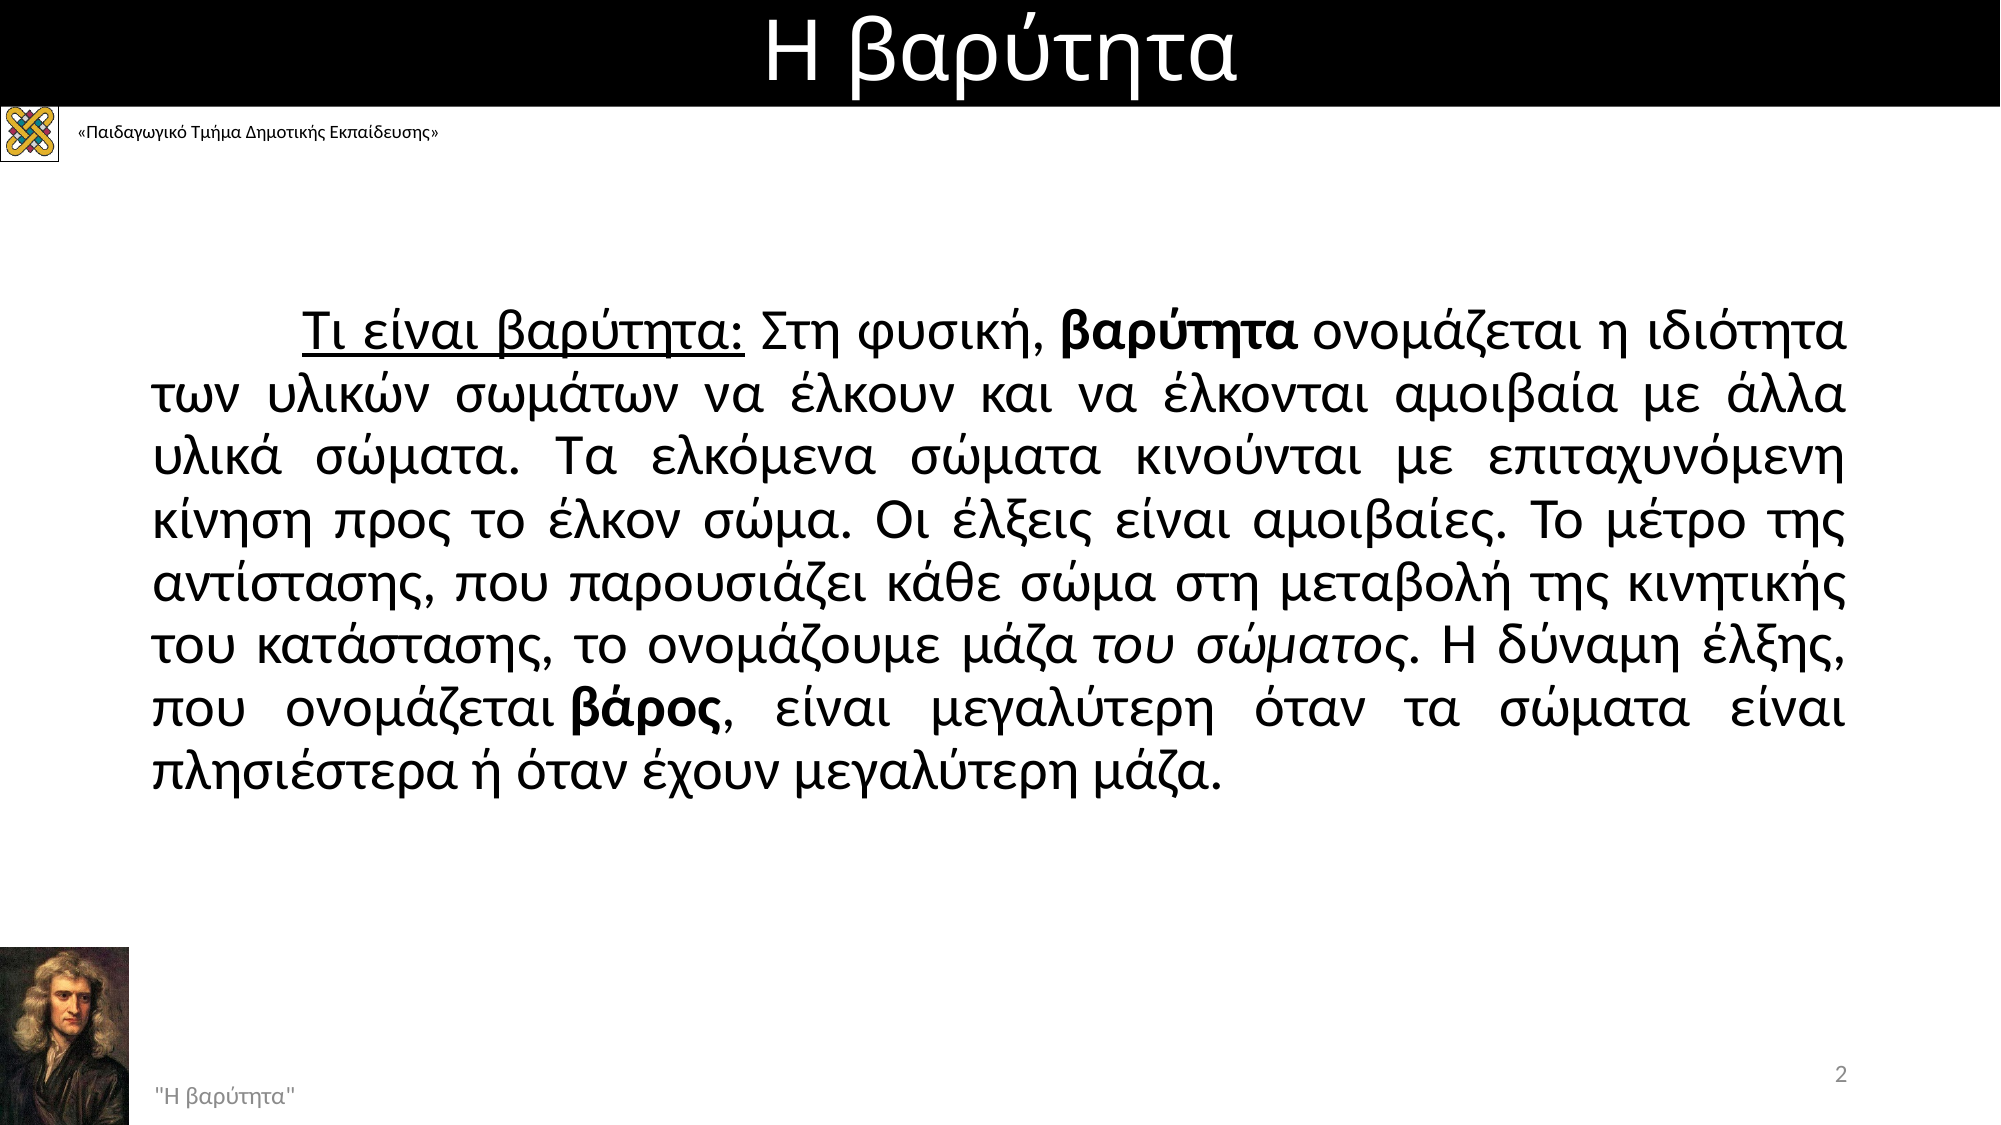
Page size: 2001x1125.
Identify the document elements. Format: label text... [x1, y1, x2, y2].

picture [0, 947, 129, 1125]
footer "Η βαρύτητα" [128, 1064, 322, 1125]
list Τι είναι βαρύτητα: Στη φυσική, βαρύτητα ονομάζεται η ιδιότητα των υλικών σωμάτων να έλκουν και να έλκονται αμοιβαία με άλλα υλικά σώματα. Τα ελκόμενα σώματα κινούνται με επιταχυνόμενη κίνηση προς το έλκον σώμα. Οι έλξεις είναι αμοιβαίες. Το μέτρο της αντίστασης, που παρουσιάζει κάθε σώμα στη μεταβολή της κινητικής του κατάστασης, το ονομάζουμε μάζα του σώματος. Η δύναμη έλξης, που ονομάζεται βάρος, είναι μεγαλύτερη όταν τα σώματα είναι πλησιέστερα ή όταν έχουν μεγαλύτερη μάζα. [137, 291, 1863, 834]
picture [1, 107, 58, 161]
title Η βαρύτητα [0, 0, 2000, 107]
slide_number 2 [1412, 1042, 1863, 1103]
